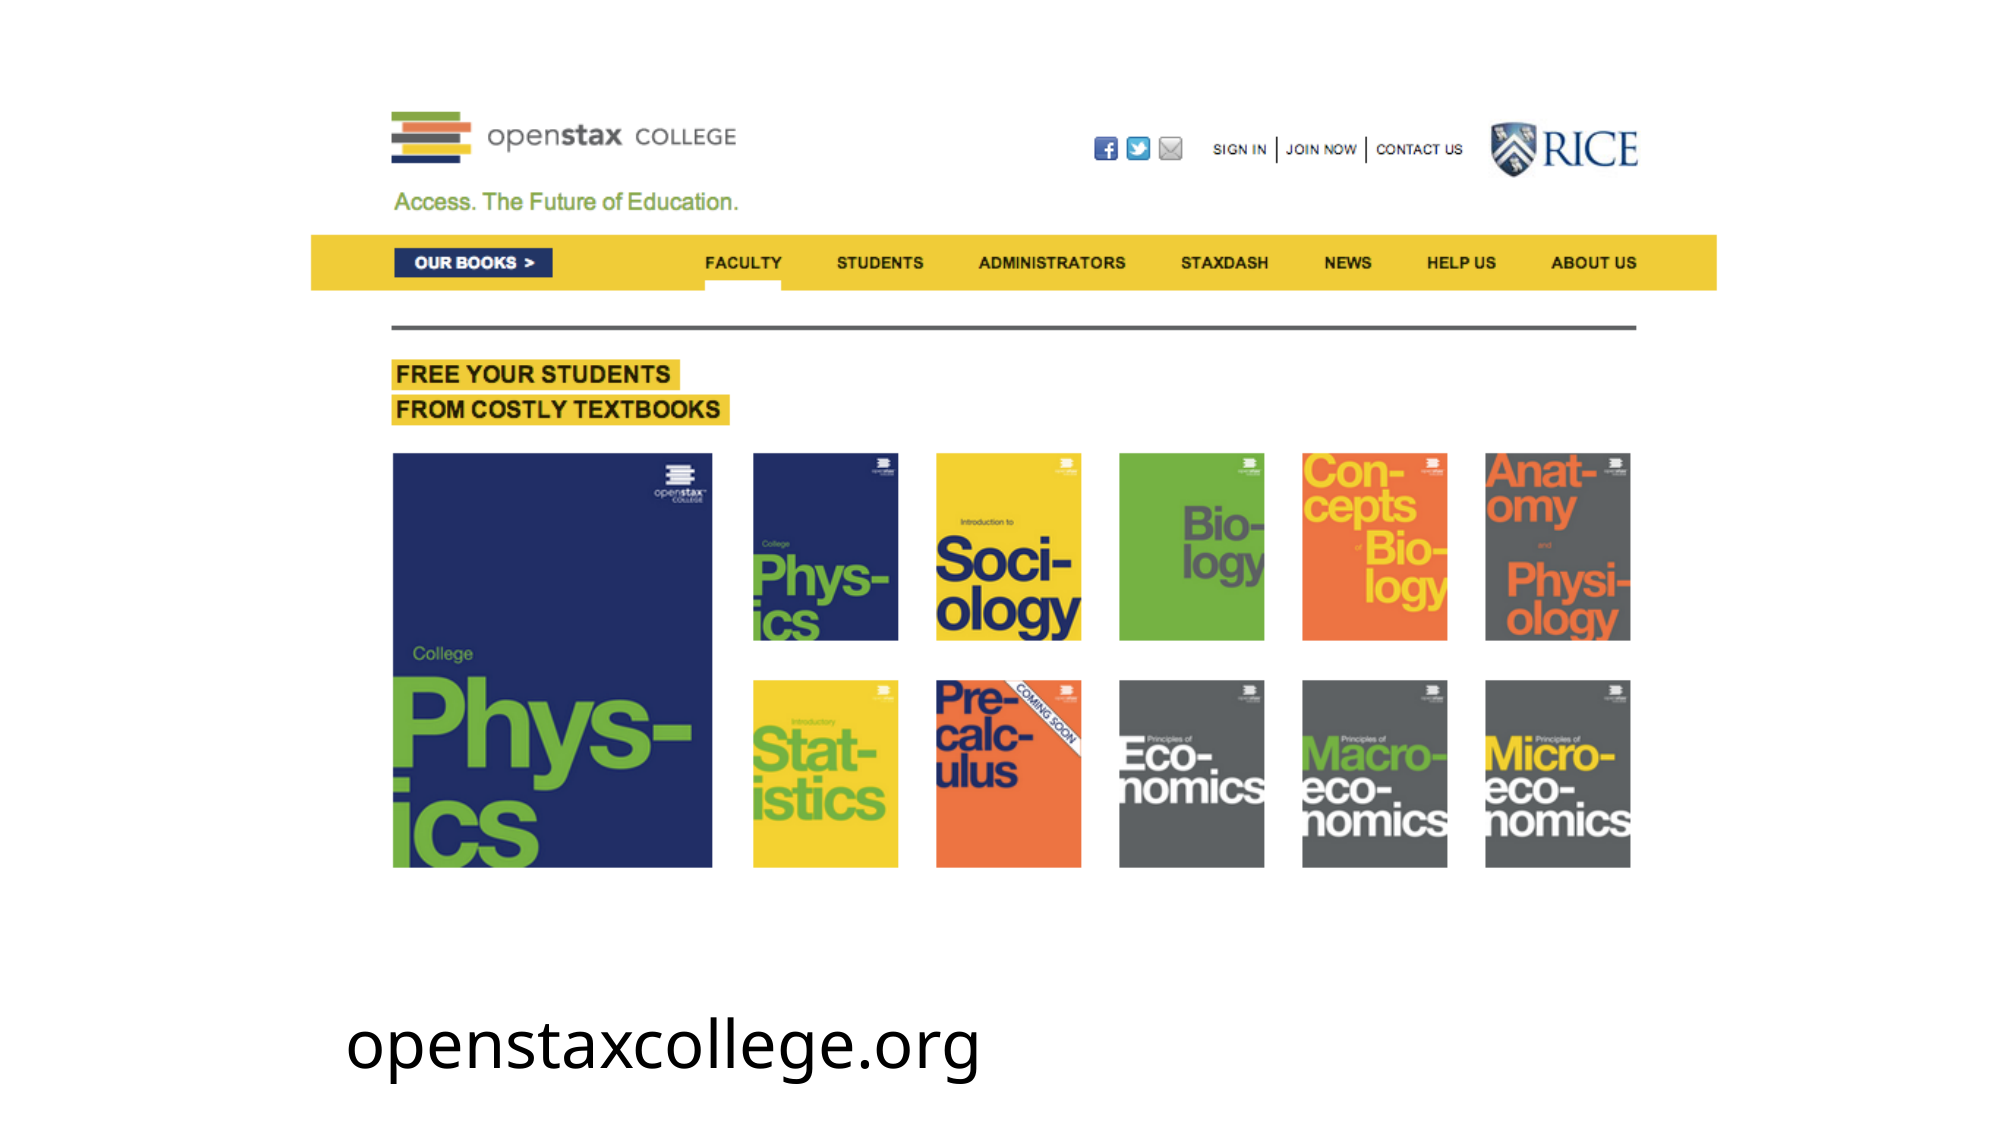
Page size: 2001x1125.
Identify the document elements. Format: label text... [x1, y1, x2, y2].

text_box openstaxcollege.org [330, 994, 1280, 1090]
picture [260, 93, 1761, 884]
